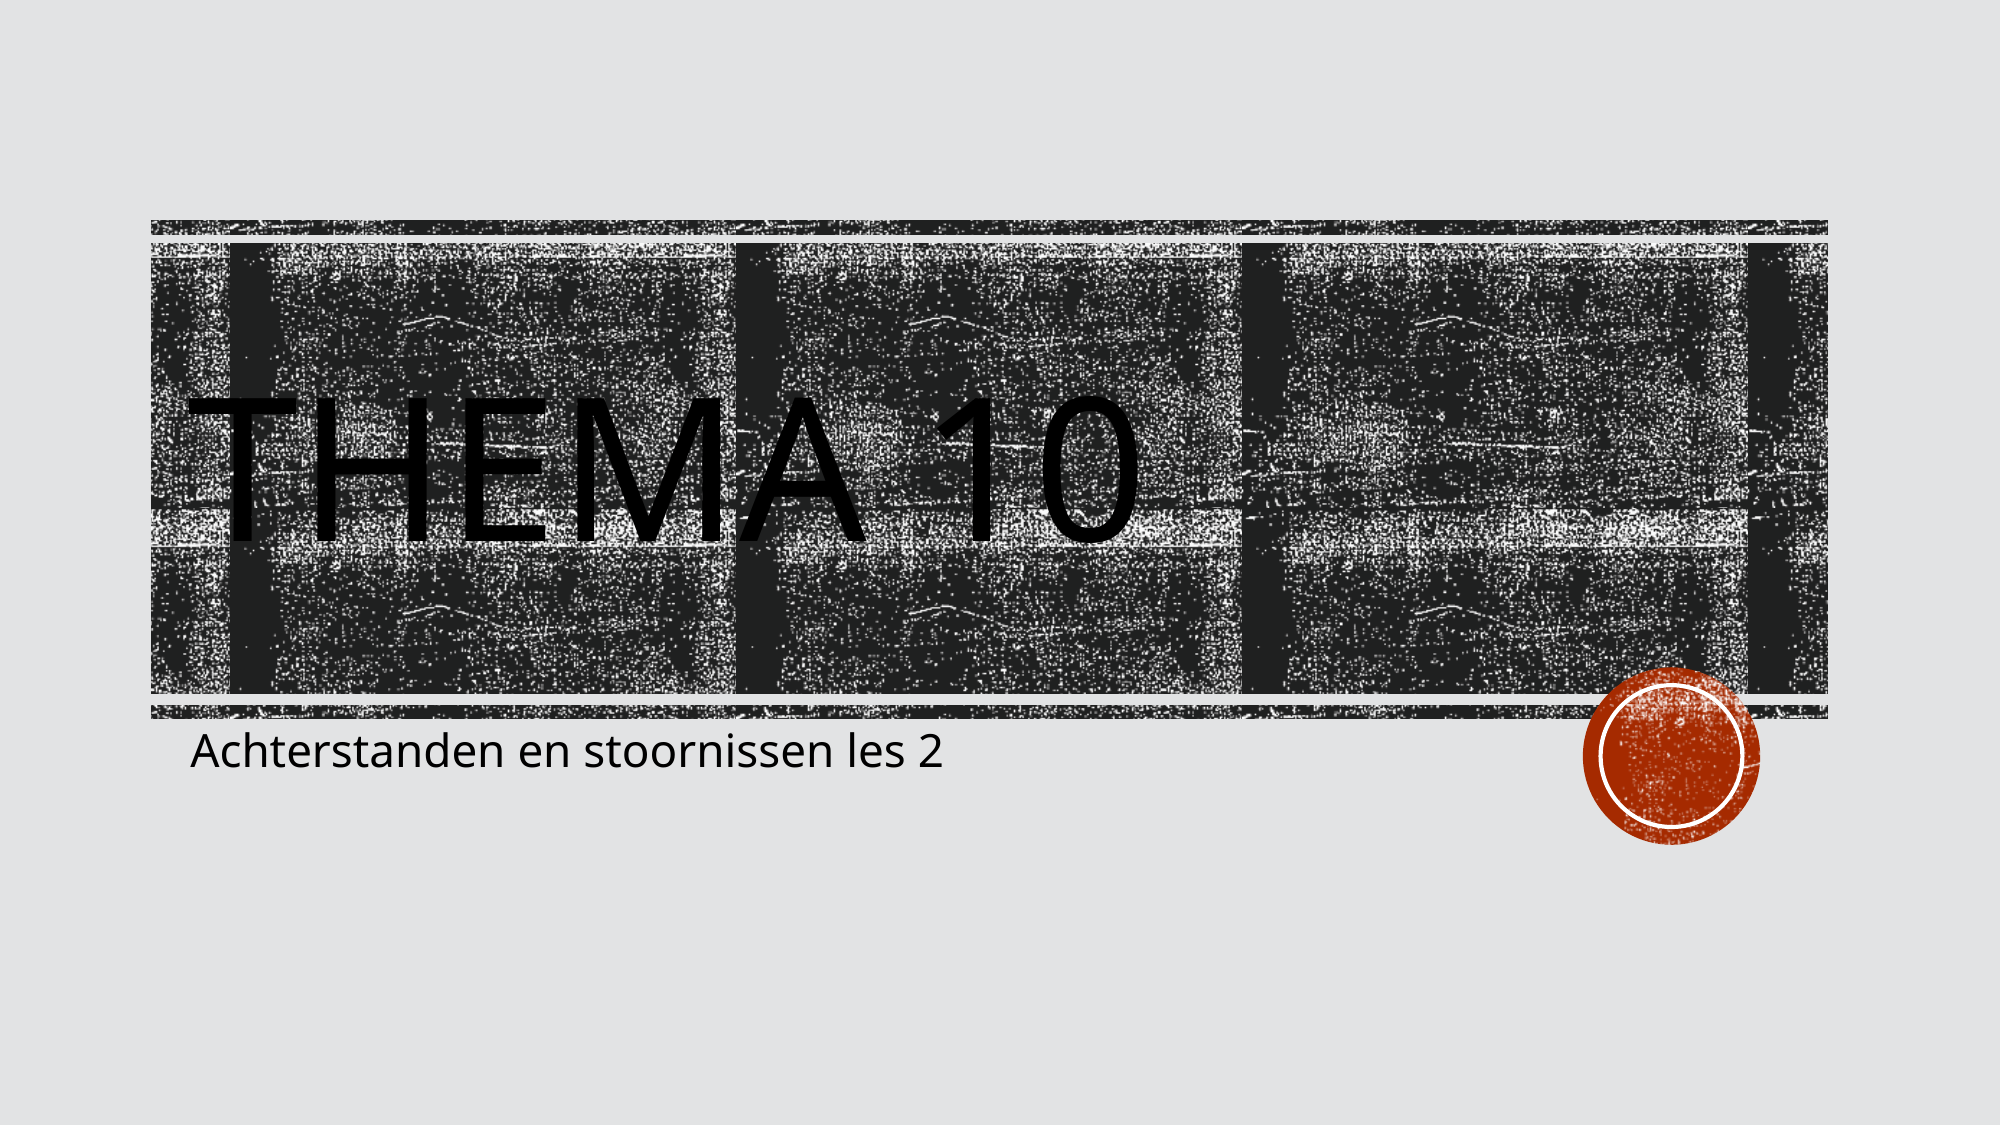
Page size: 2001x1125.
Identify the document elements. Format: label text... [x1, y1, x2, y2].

title Thema 10 [172, 234, 1808, 733]
subtitle Achterstanden en stoornissen les 2 [175, 720, 1470, 896]
